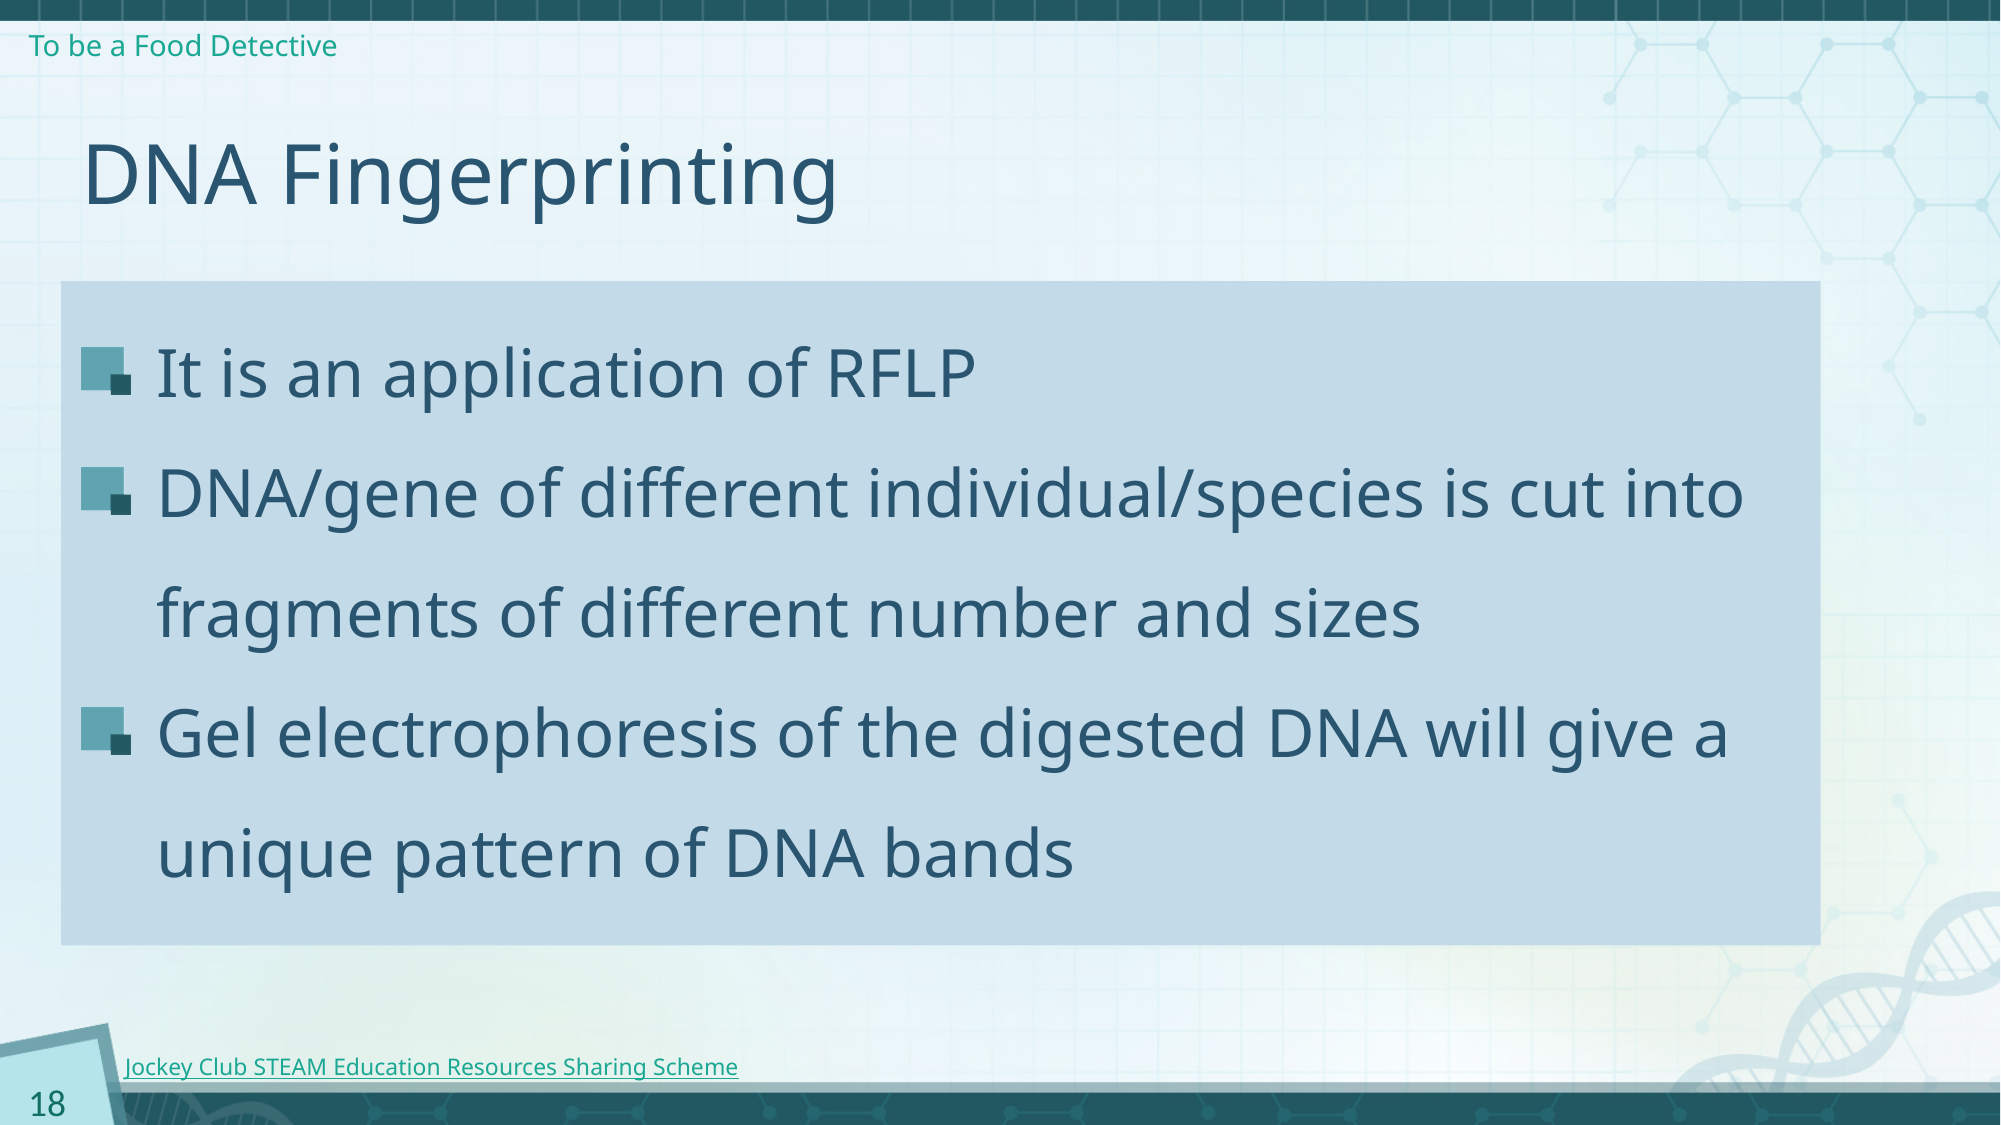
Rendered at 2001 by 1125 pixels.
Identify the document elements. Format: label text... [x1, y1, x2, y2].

list It is an application of RFLP DNA/gene of different individual/species is cut into fragments of different number and sizes Gel electrophoresis of the digested DNA will give a unique pattern of DNA bands [61, 281, 1821, 946]
picture [0, 0, 2001, 1125]
slide_number 18 [0, 1071, 96, 1125]
title DNA Fingerprinting [61, 63, 1571, 279]
